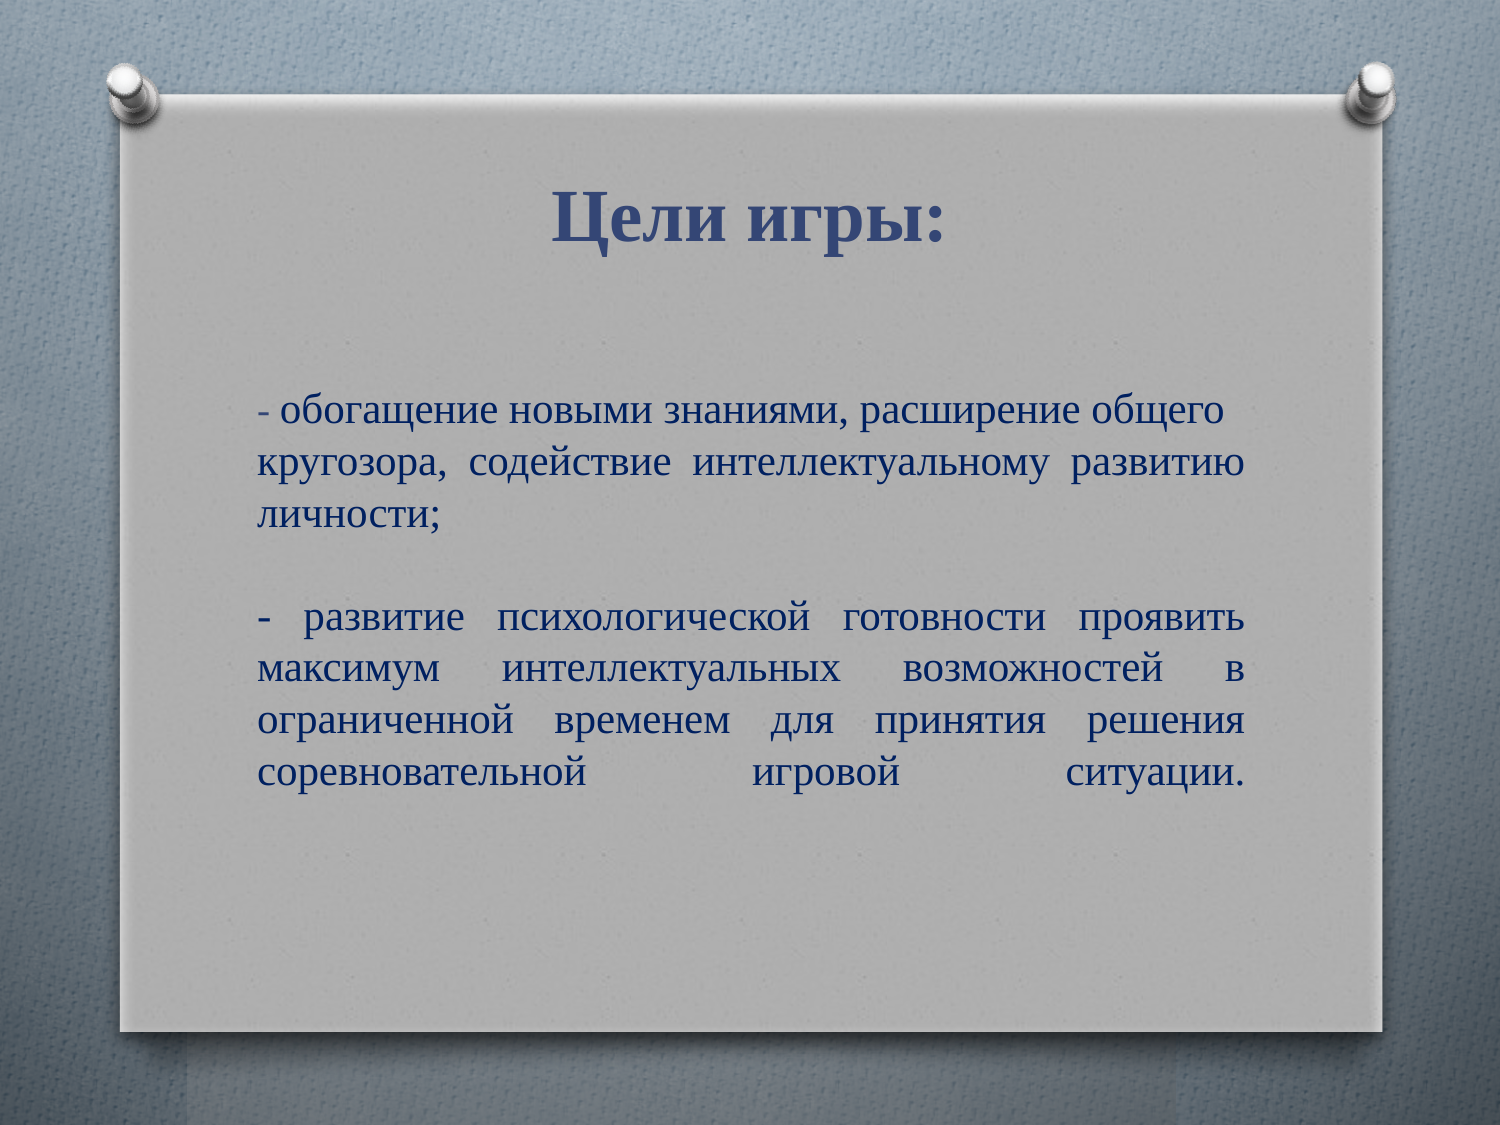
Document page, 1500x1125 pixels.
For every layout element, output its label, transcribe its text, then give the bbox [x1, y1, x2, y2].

title Цели игры: [237, 149, 1263, 445]
picture [1317, 35, 1439, 156]
list - обогащение новыми знаниями, расширение общего кругозора, содействие интеллектуальному развитию личности; - развитие психологической готовности проявить максимум интеллектуальных возможностей в ограниченной временем для принятия решения соревновательной игровой ситуации. [242, 373, 1262, 858]
picture [75, 29, 198, 153]
